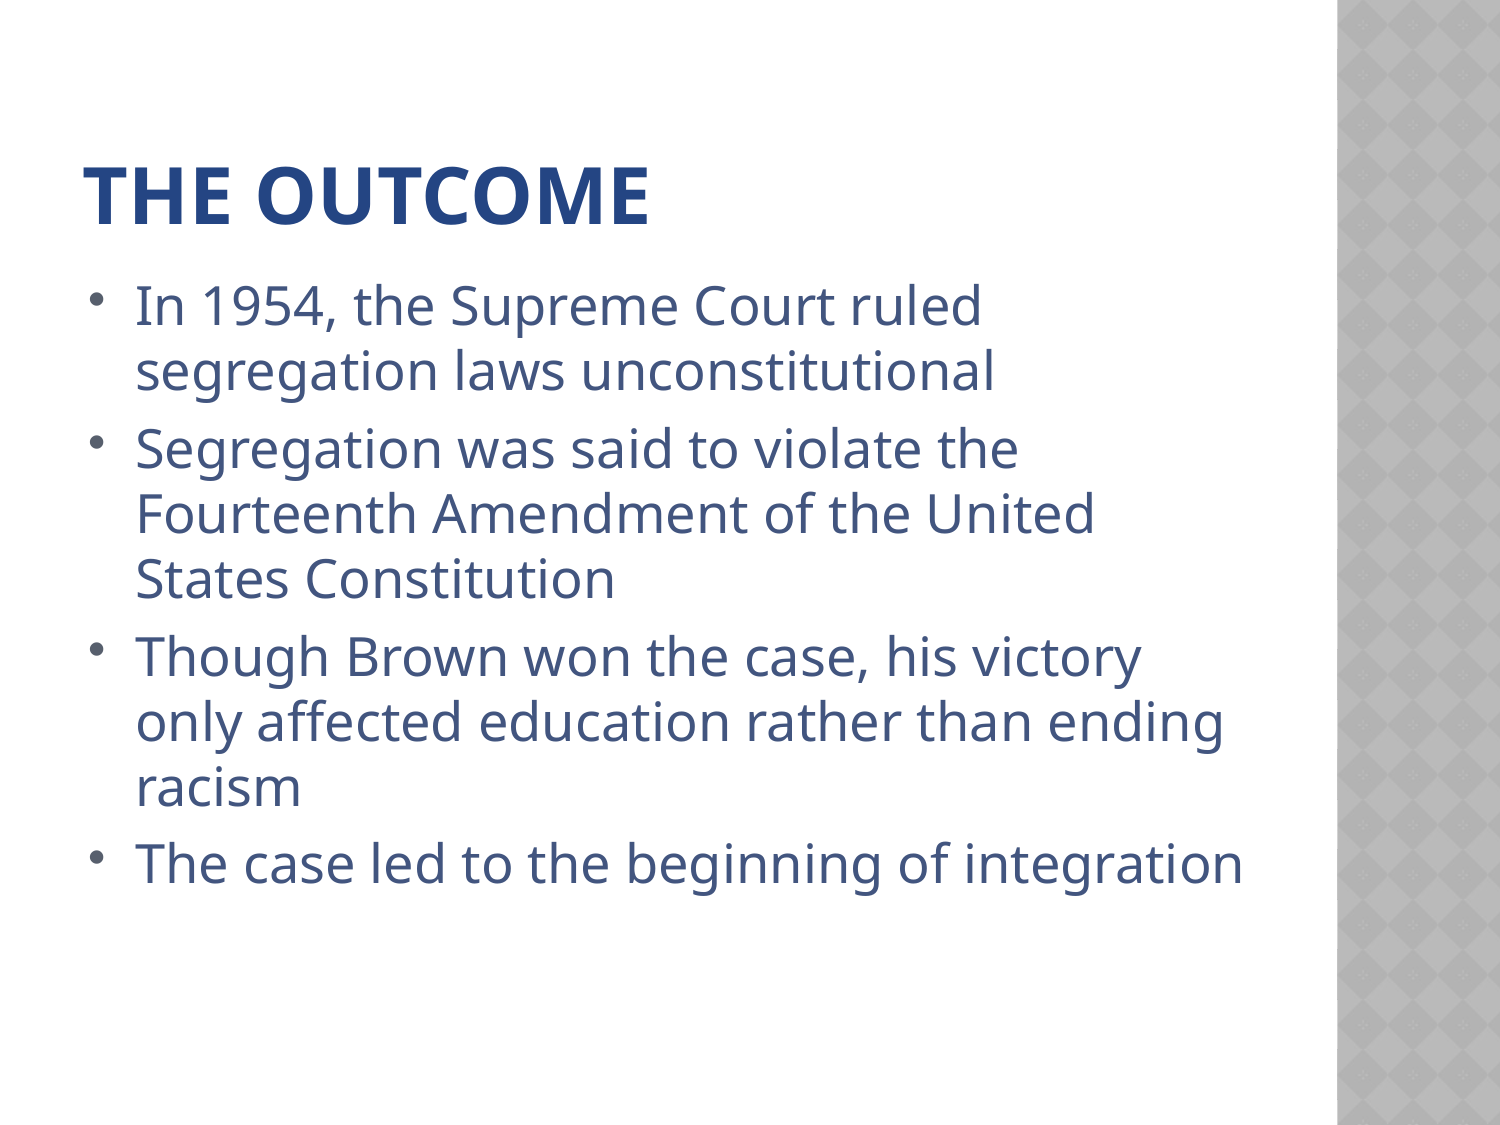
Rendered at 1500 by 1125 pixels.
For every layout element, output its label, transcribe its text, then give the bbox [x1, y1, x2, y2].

list In 1954, the Supreme Court ruled segregation laws unconstitutional Segregation was said to violate the Fourteenth Amendment of the United States Constitution Though Brown won the case, his victory only affected education rather than ending racism The case led to the beginning of integration [74, 263, 1263, 1060]
title The outcome [75, 52, 1263, 240]
